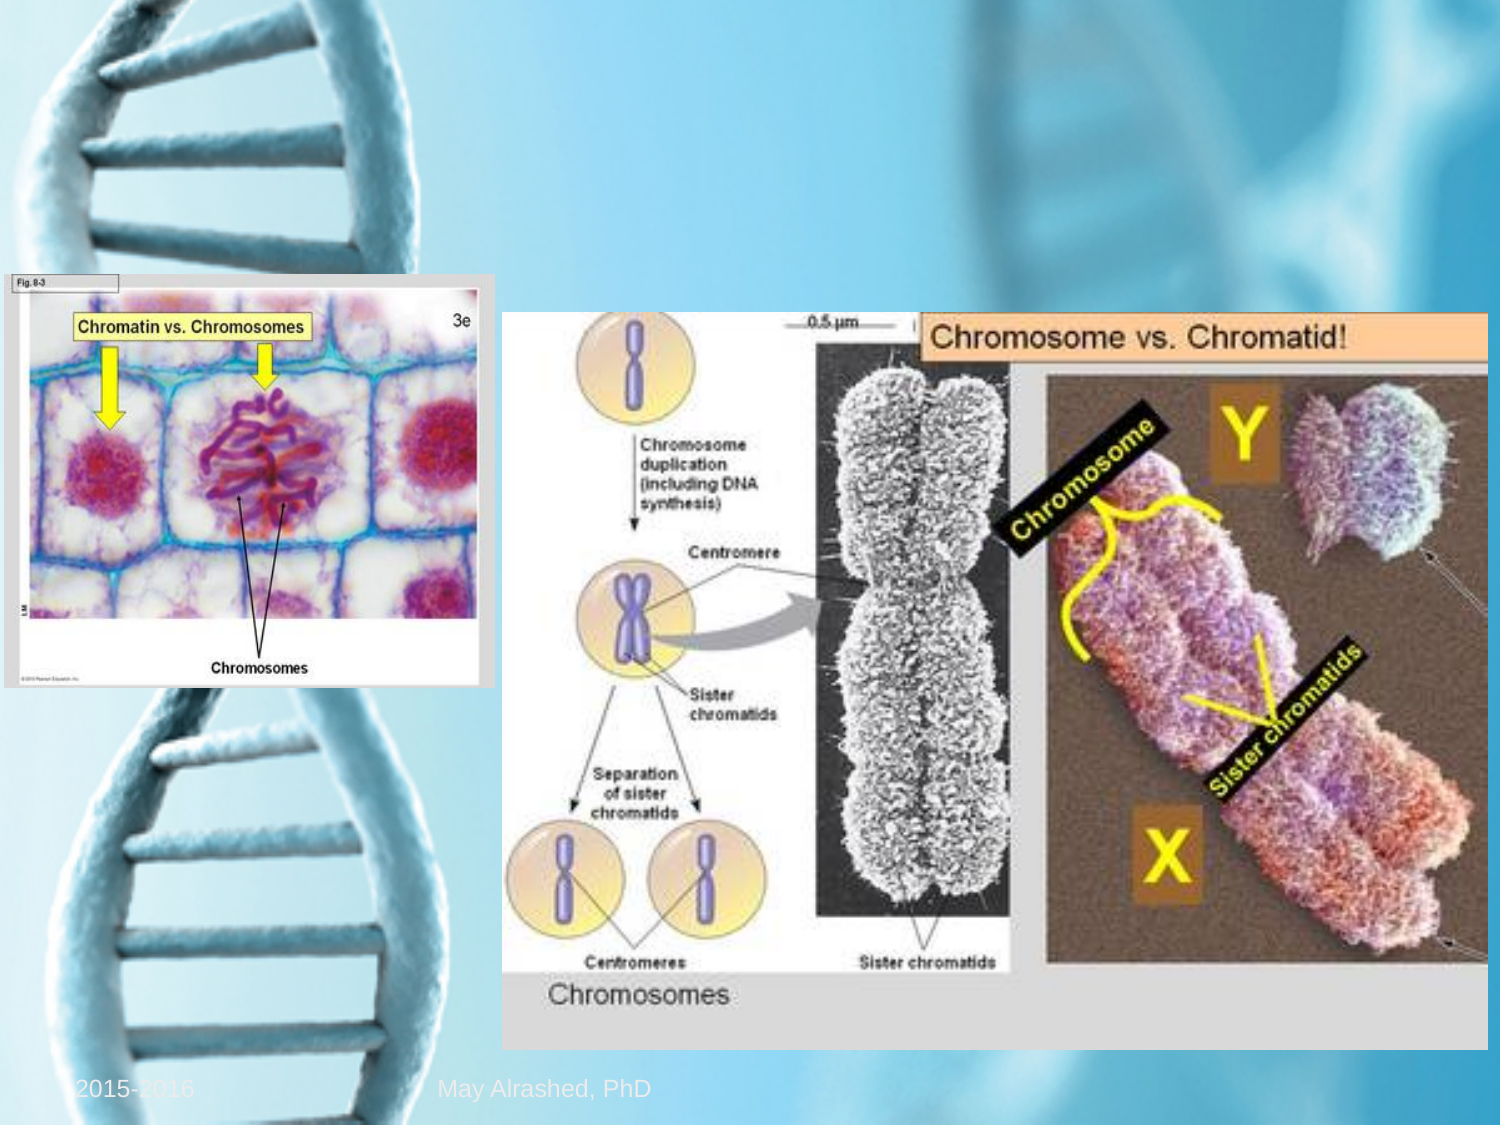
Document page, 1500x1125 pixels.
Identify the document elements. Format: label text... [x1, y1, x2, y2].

footer May Alrashed, PhD [437, 1042, 988, 1103]
picture [0, 0, 1500, 1125]
slide_number 2015-2016 [75, 1042, 425, 1103]
footer May Alrashed, PhD [1, 282, 502, 1042]
